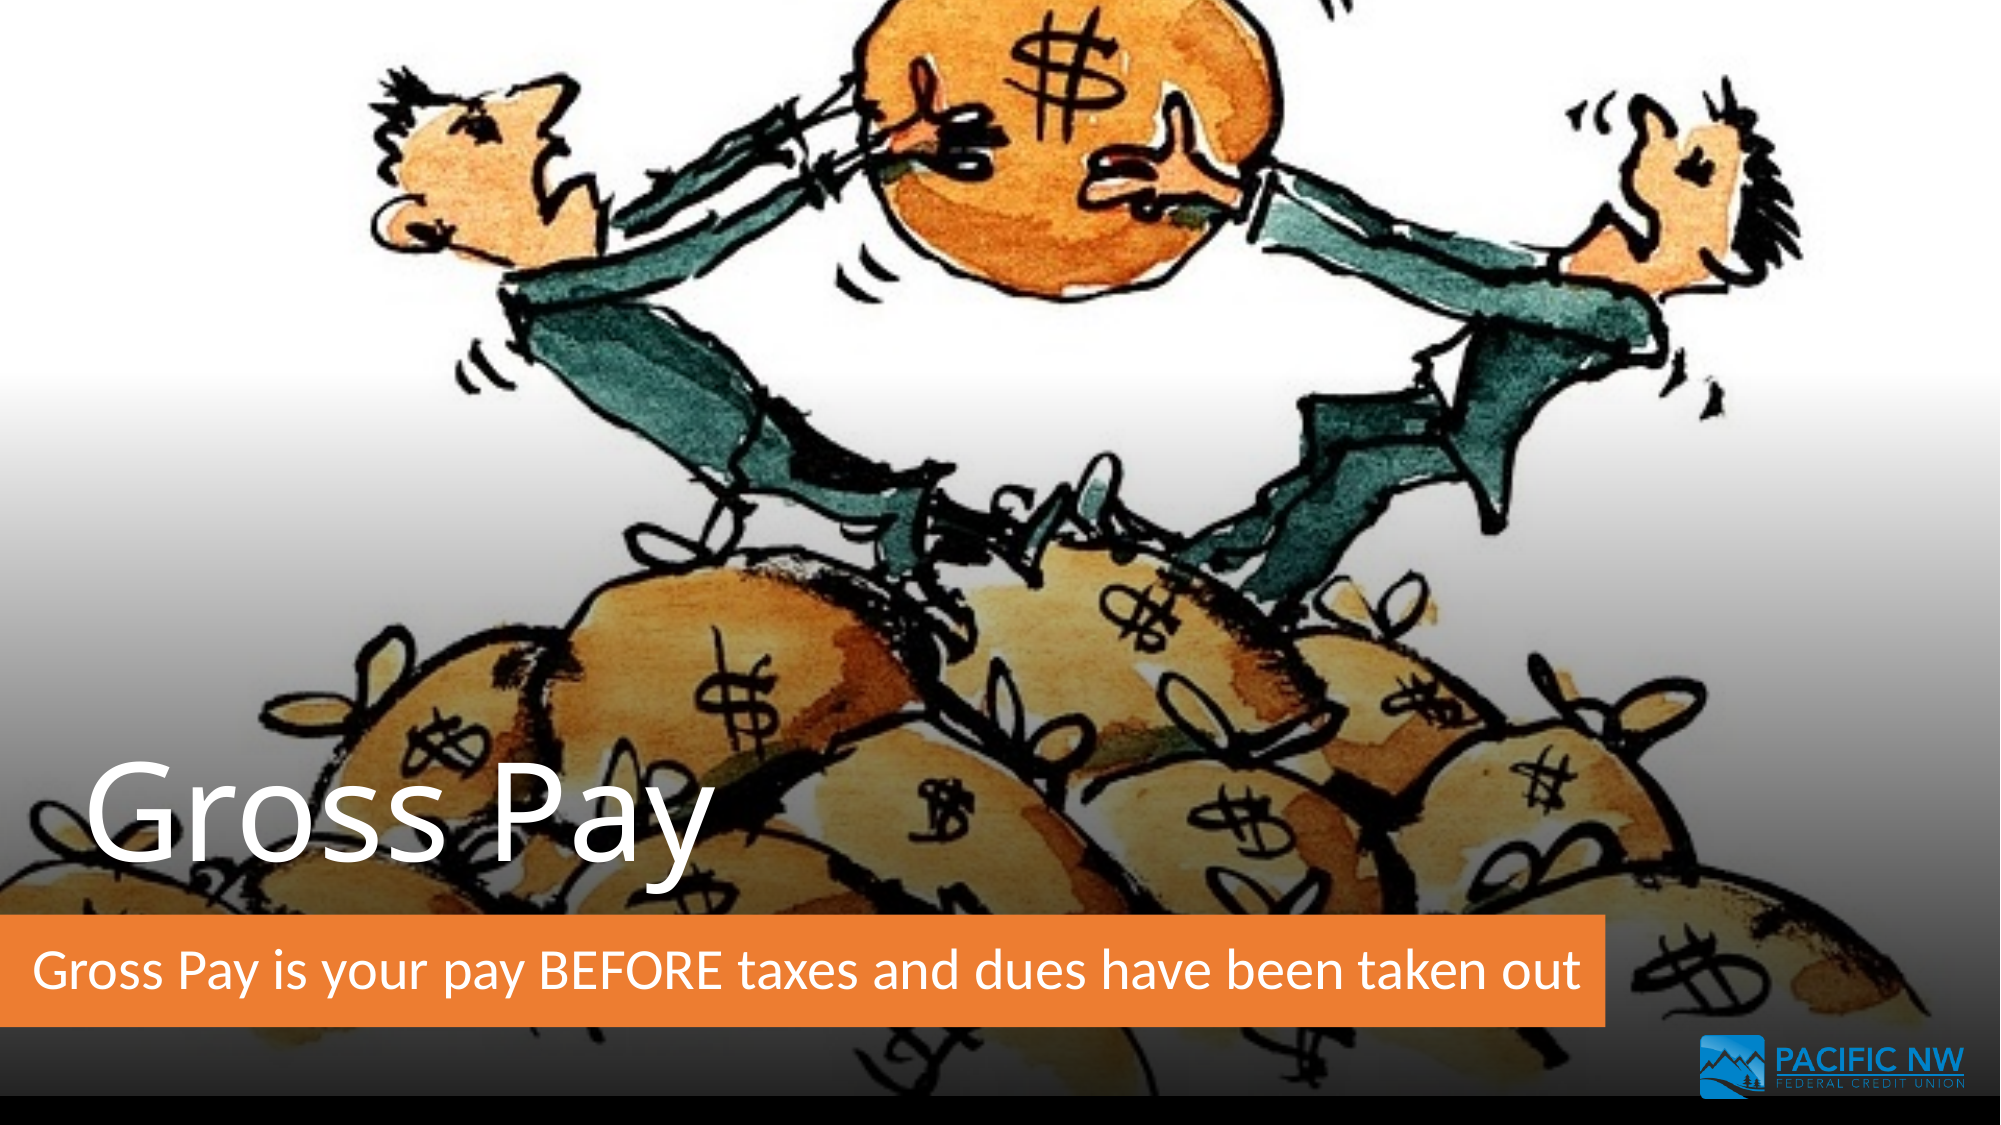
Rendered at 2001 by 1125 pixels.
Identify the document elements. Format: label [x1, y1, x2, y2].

picture [0, 0, 2000, 1099]
picture [1745, 1075, 1750, 1087]
text_box [0, 1096, 2000, 1125]
